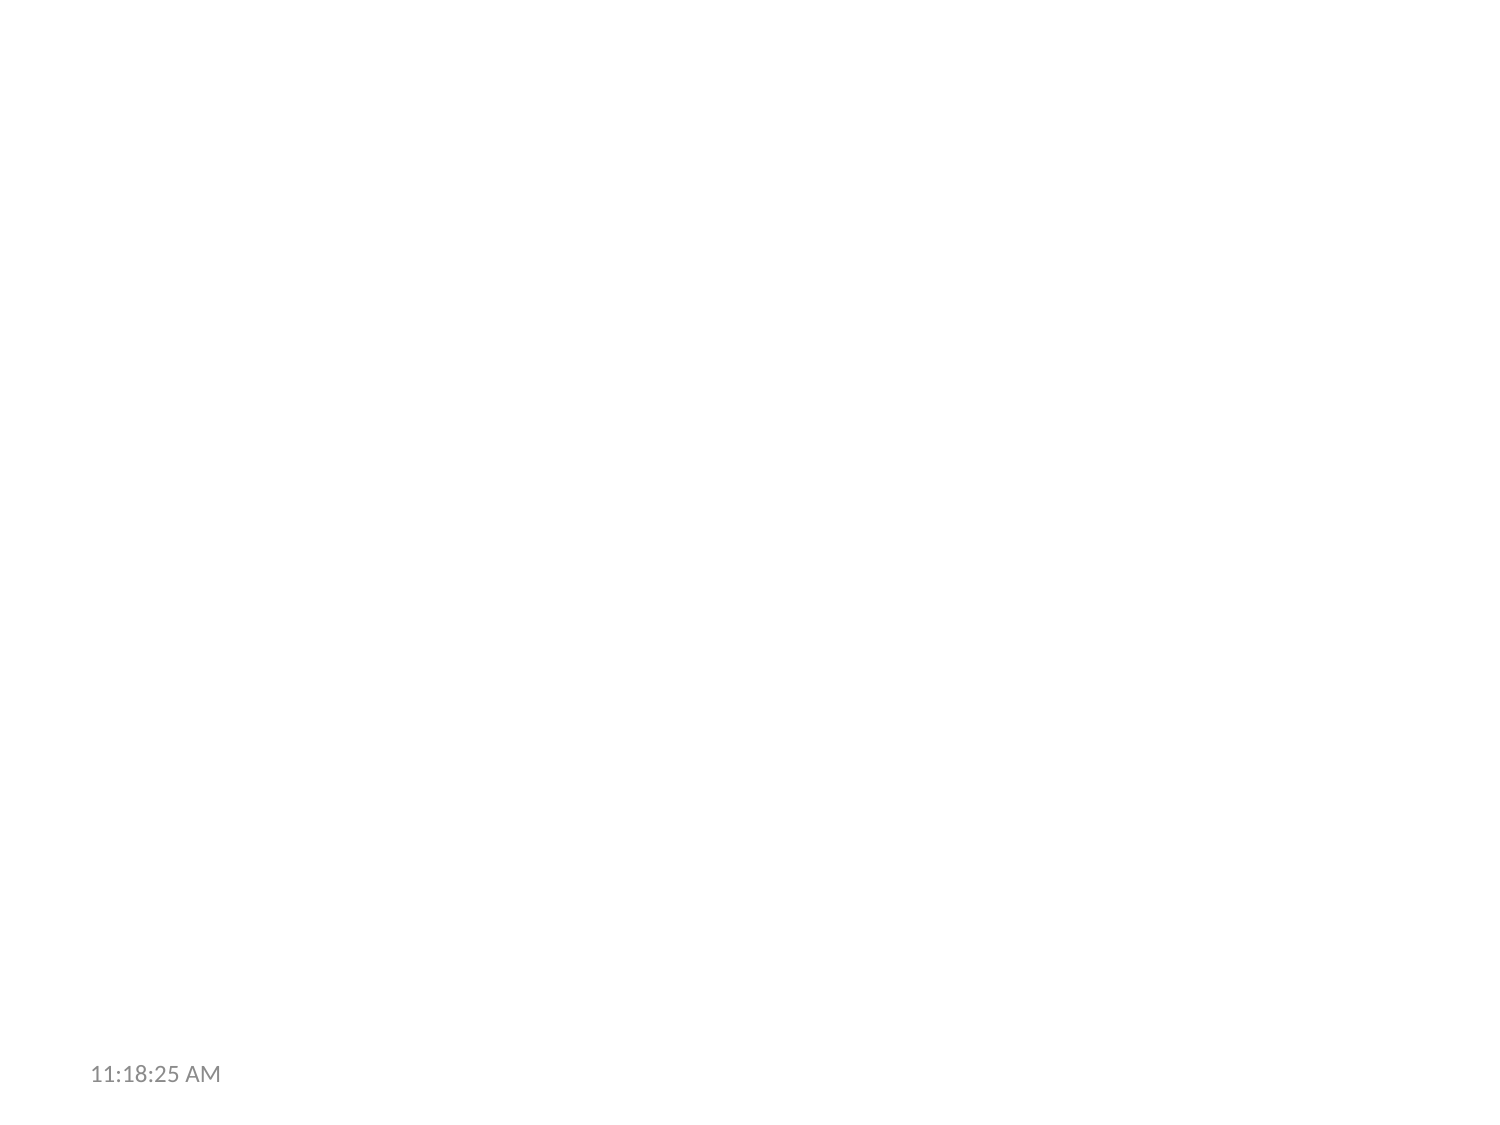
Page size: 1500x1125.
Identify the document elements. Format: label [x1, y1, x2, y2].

slide_number [75, 1042, 425, 1103]
